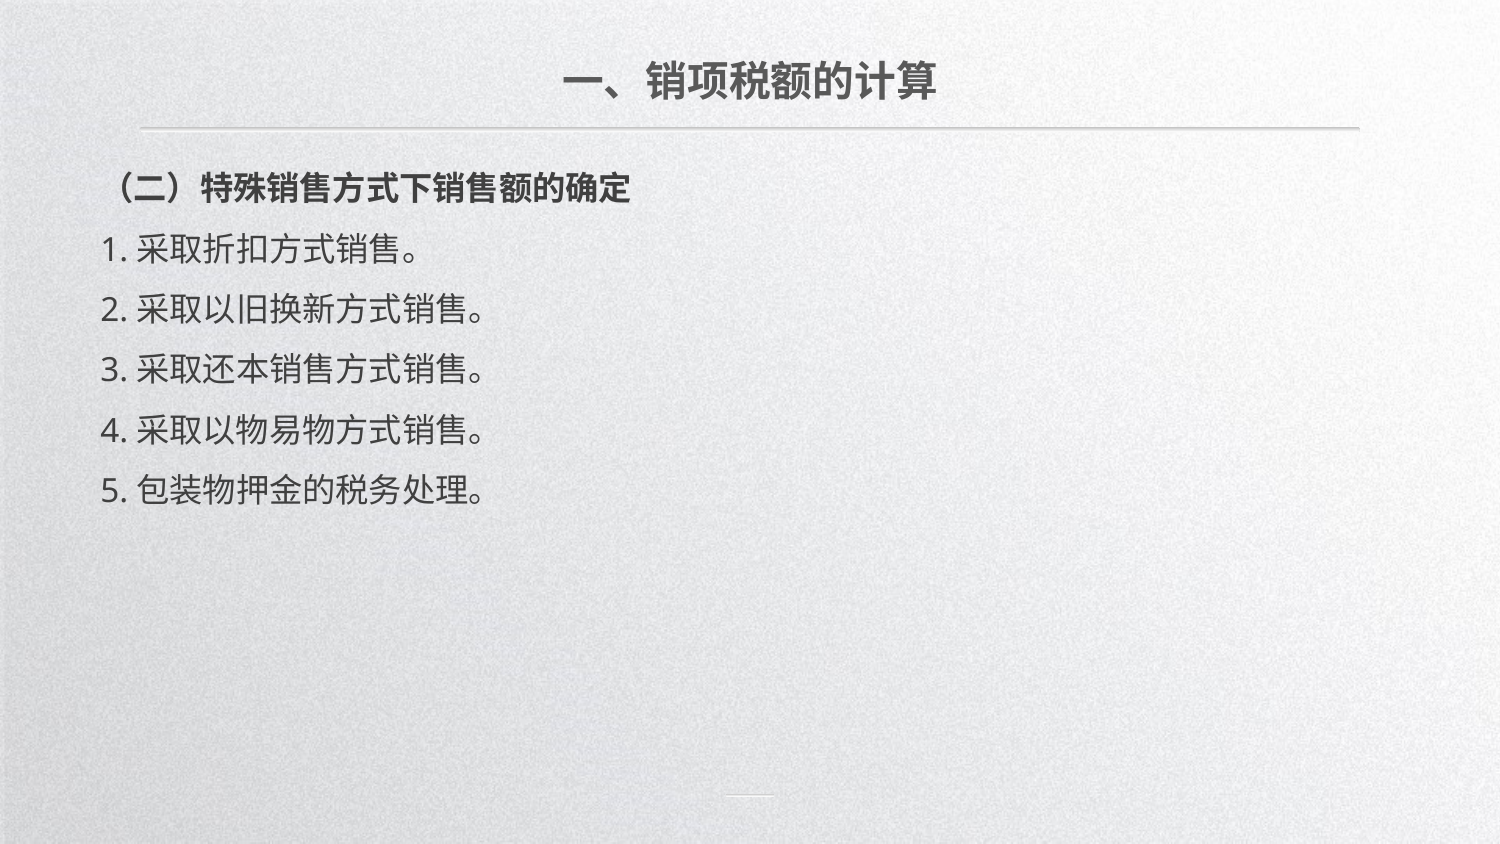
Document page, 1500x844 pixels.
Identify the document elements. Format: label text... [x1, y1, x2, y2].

text_box （二）特殊销售方式下销售额的确定 1.采取折扣方式销售。 2.采取以旧换新方式销售。 3.采取还本销售方式销售。 4.采取以物易物方式销售。 5.包装物押金的税务处理。 [100, 159, 1400, 570]
picture [0, 0, 1500, 844]
text_box 一、销项税额的计算 [460, 49, 1039, 111]
